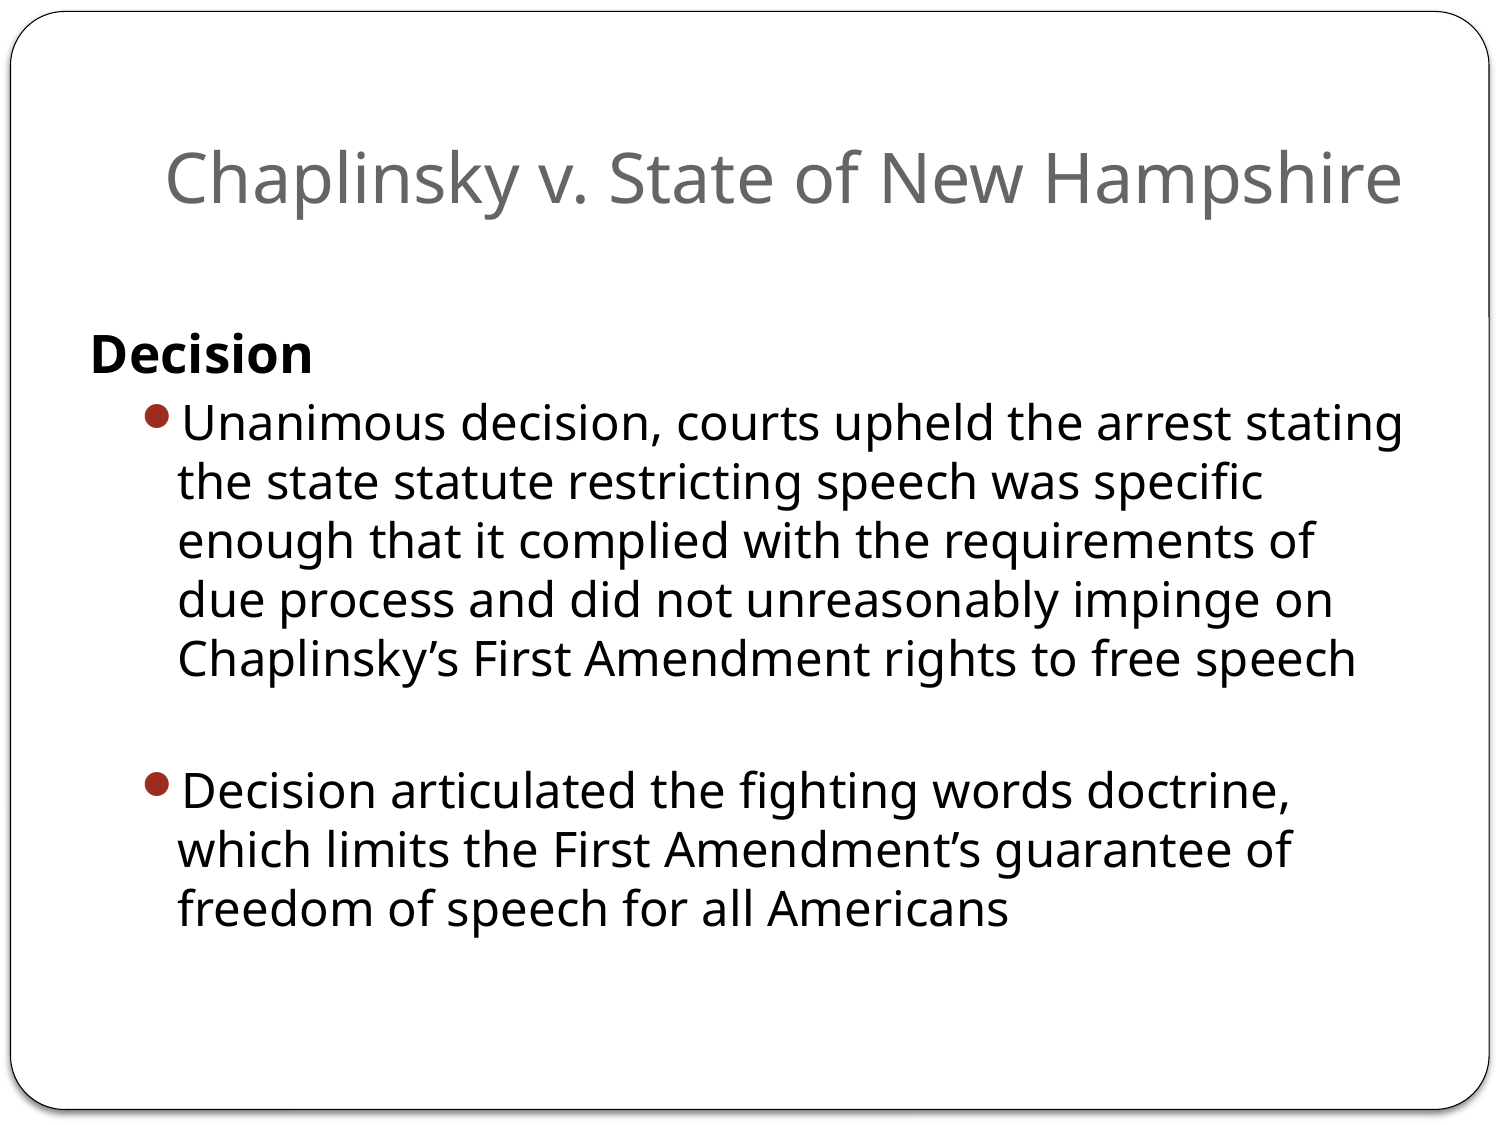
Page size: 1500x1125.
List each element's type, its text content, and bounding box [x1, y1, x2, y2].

list Decision Unanimous decision, courts upheld the arrest stating the state statute restricting speech was specific enough that it complied with the requirements of due process and did not unreasonably impinge on Chaplinsky’s First Amendment rights to free speech Decision articulated the fighting words doctrine, which limits the First Amendment’s guarantee of freedom of speech for all Americans [75, 237, 1425, 988]
title Chaplinsky v. State of New Hampshire [150, 45, 1425, 233]
